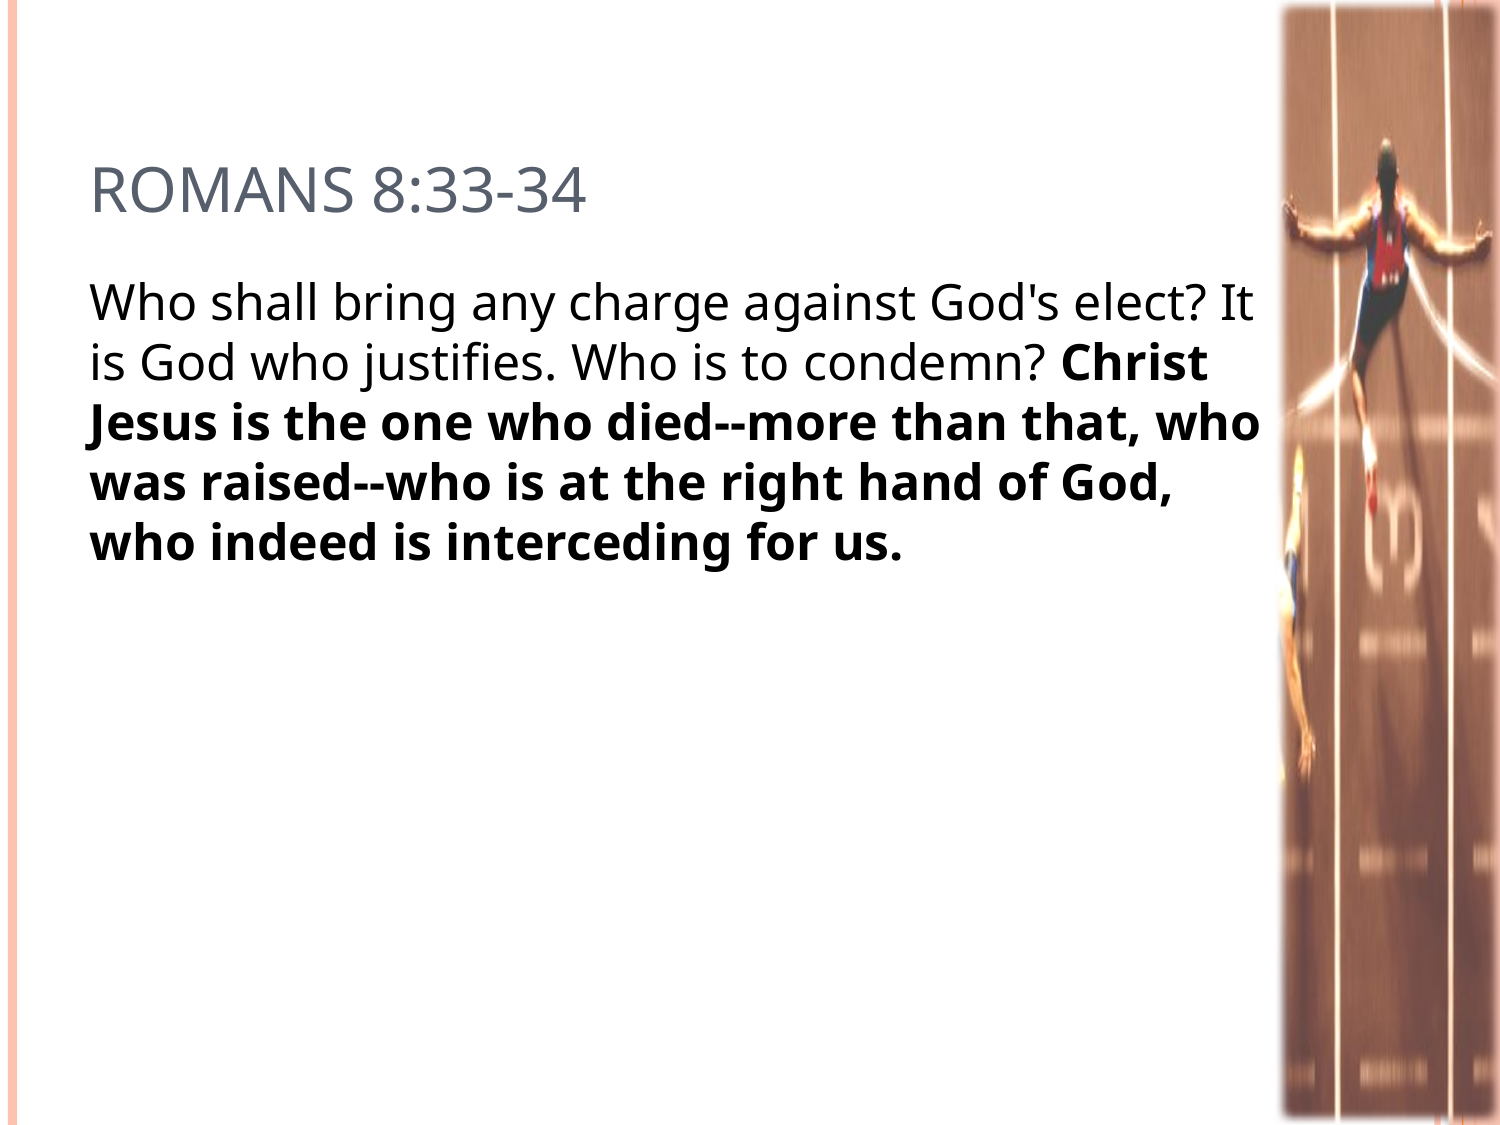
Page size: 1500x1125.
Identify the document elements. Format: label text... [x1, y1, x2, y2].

list Who shall bring any charge against God's elect? It is God who justifies. Who is to condemn? Christ Jesus is the one who died--more than that, who was raised--who is at the right hand of God, who indeed is interceding for us. [75, 262, 1300, 1062]
title Romans 8:33-34 [75, 45, 1300, 233]
